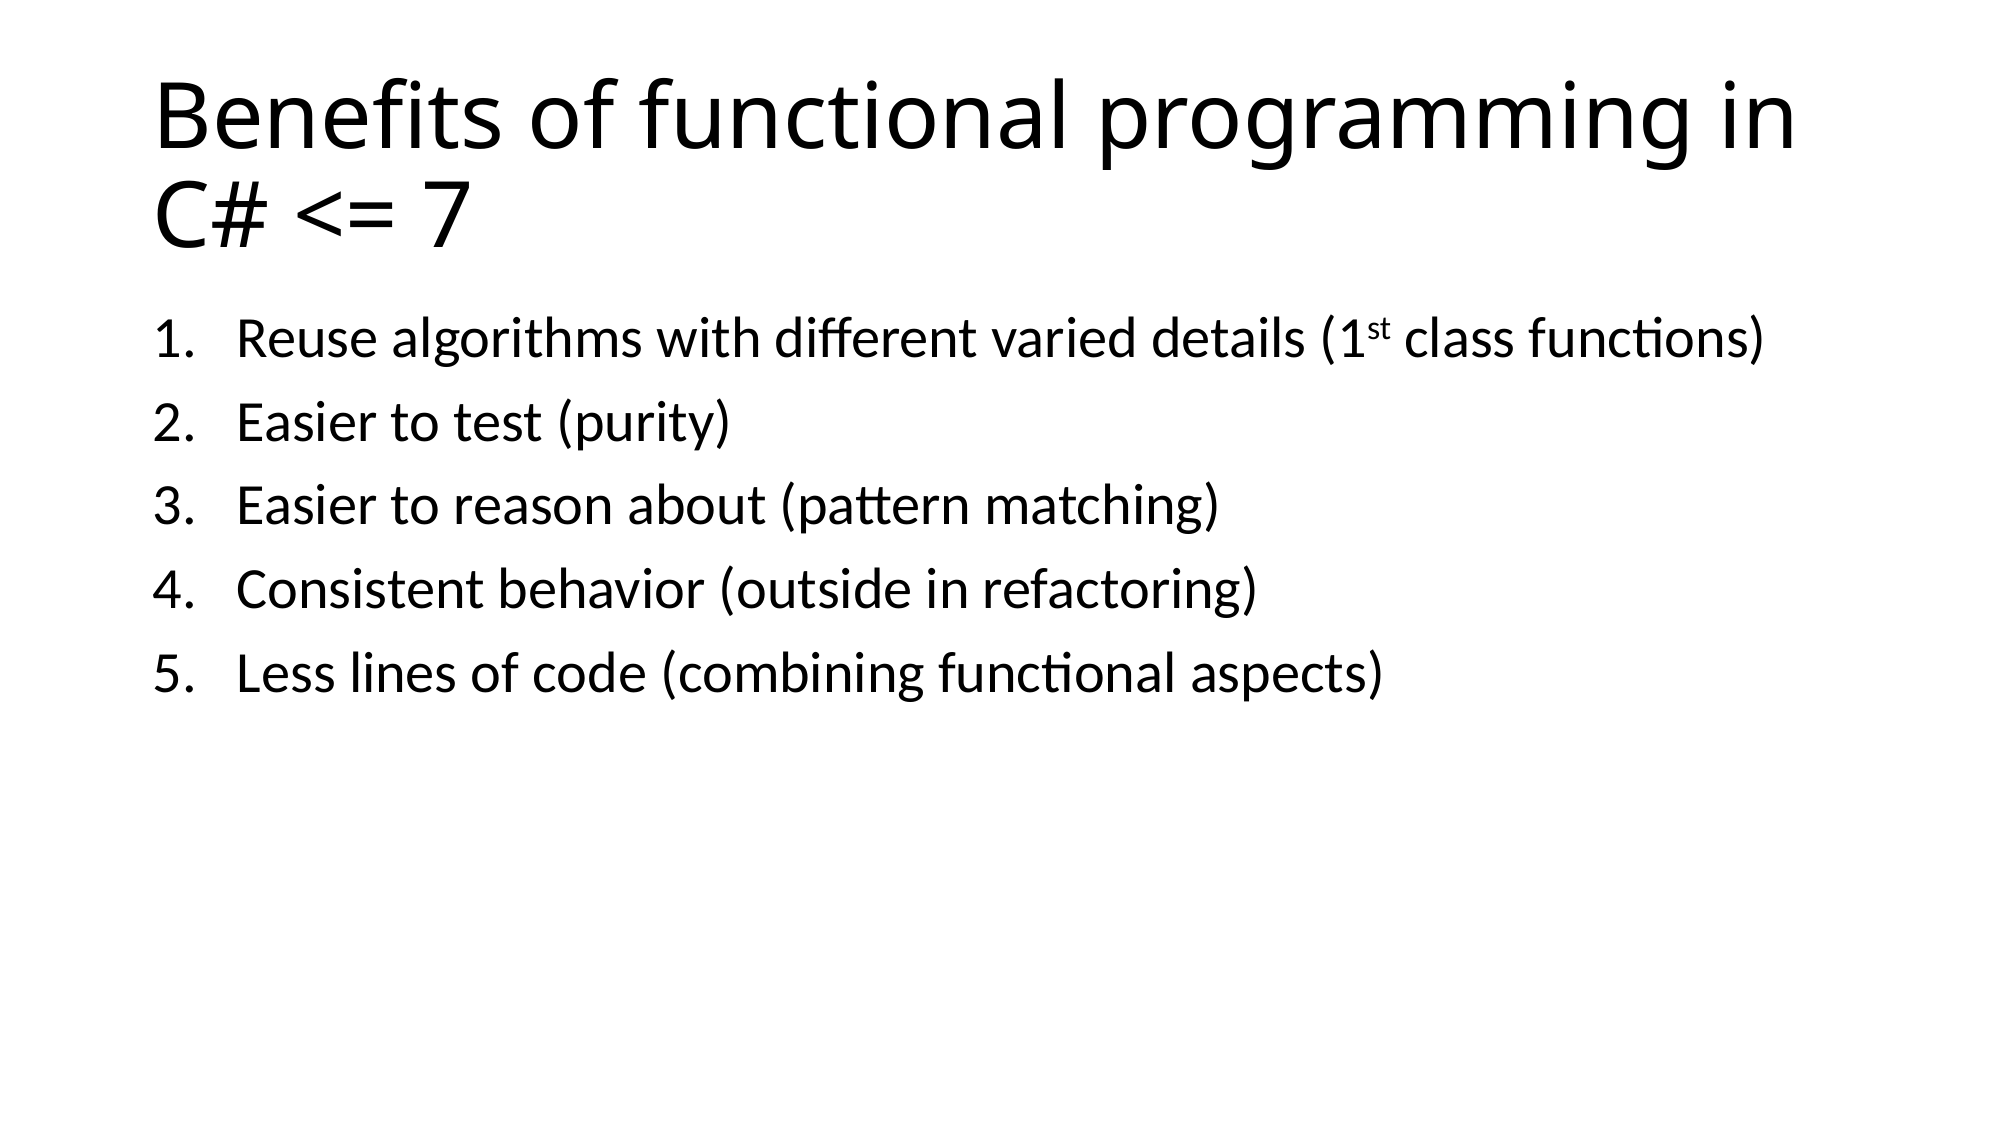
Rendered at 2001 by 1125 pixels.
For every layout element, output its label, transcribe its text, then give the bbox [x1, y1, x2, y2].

title Benefits of functional programming in C# <= 7 [137, 59, 1863, 278]
list Reuse algorithms with different varied details (1st class functions) Easier to test (purity) Easier to reason about (pattern matching) Consistent behavior (outside in refactoring) Less lines of code (combining functional aspects) [137, 299, 1863, 1014]
